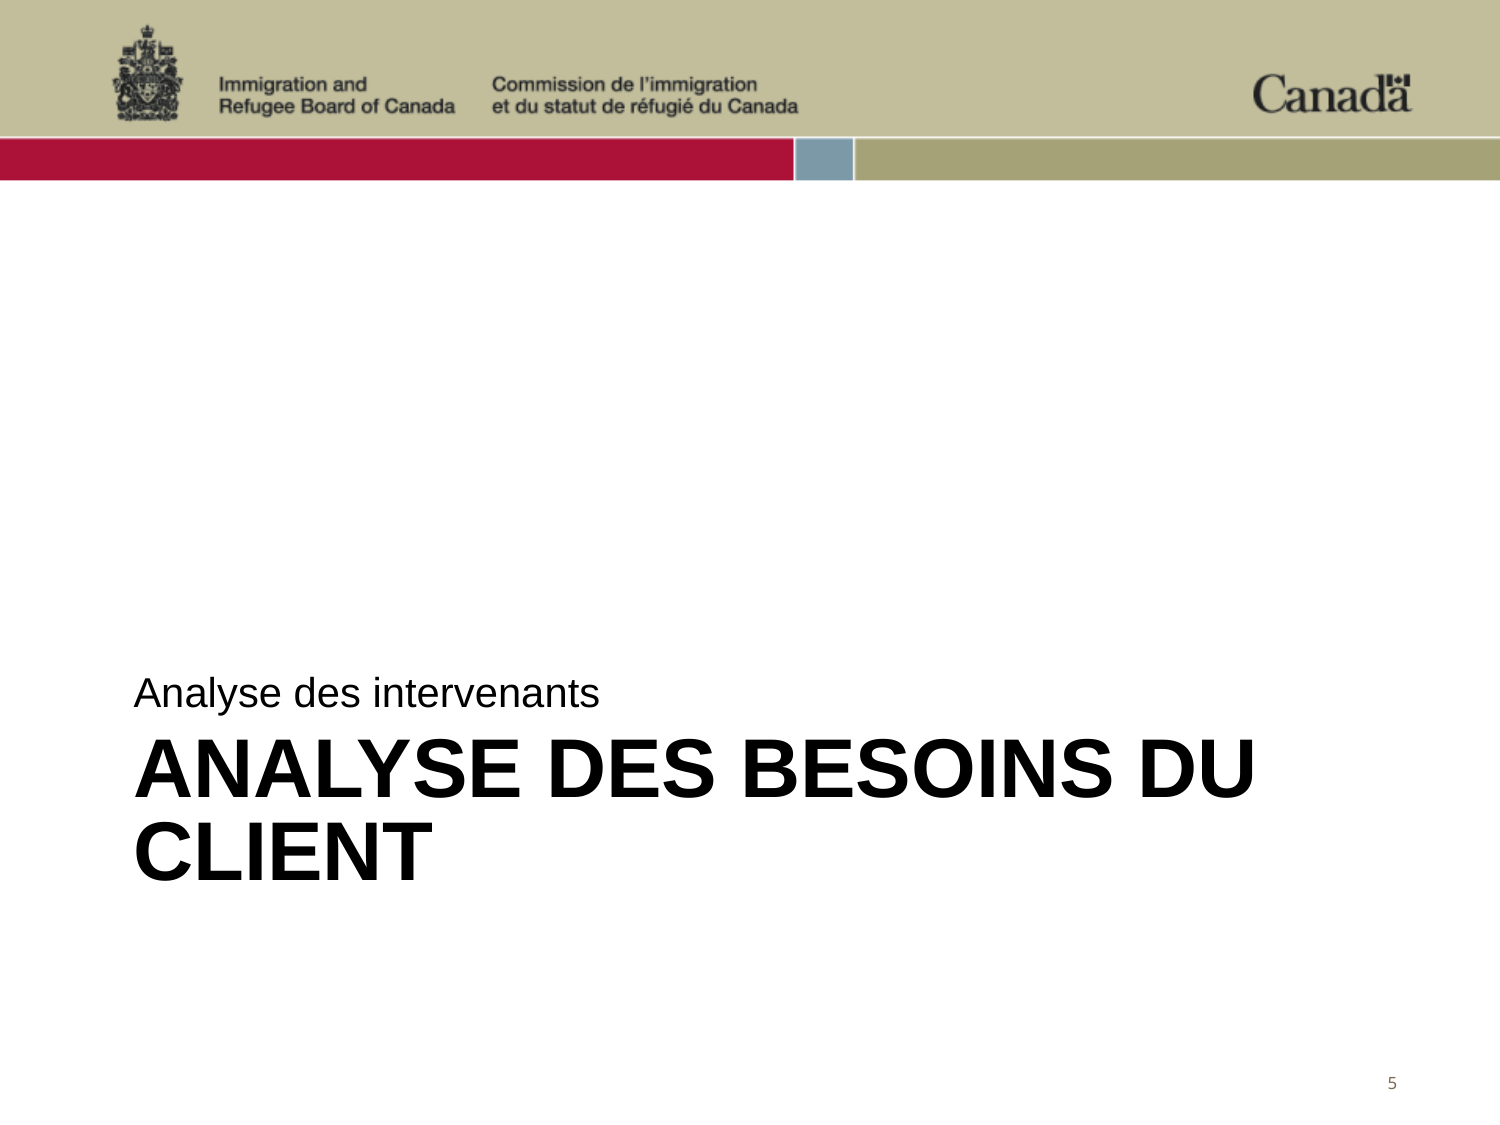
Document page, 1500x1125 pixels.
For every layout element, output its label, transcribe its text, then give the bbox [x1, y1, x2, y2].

title ANALYSE DES BESOINS DU CLIENT [118, 723, 1394, 947]
picture [0, 0, 1500, 1125]
slide_number 5 [1099, 1024, 1413, 1101]
list Analyse des intervenants [118, 476, 1394, 723]
